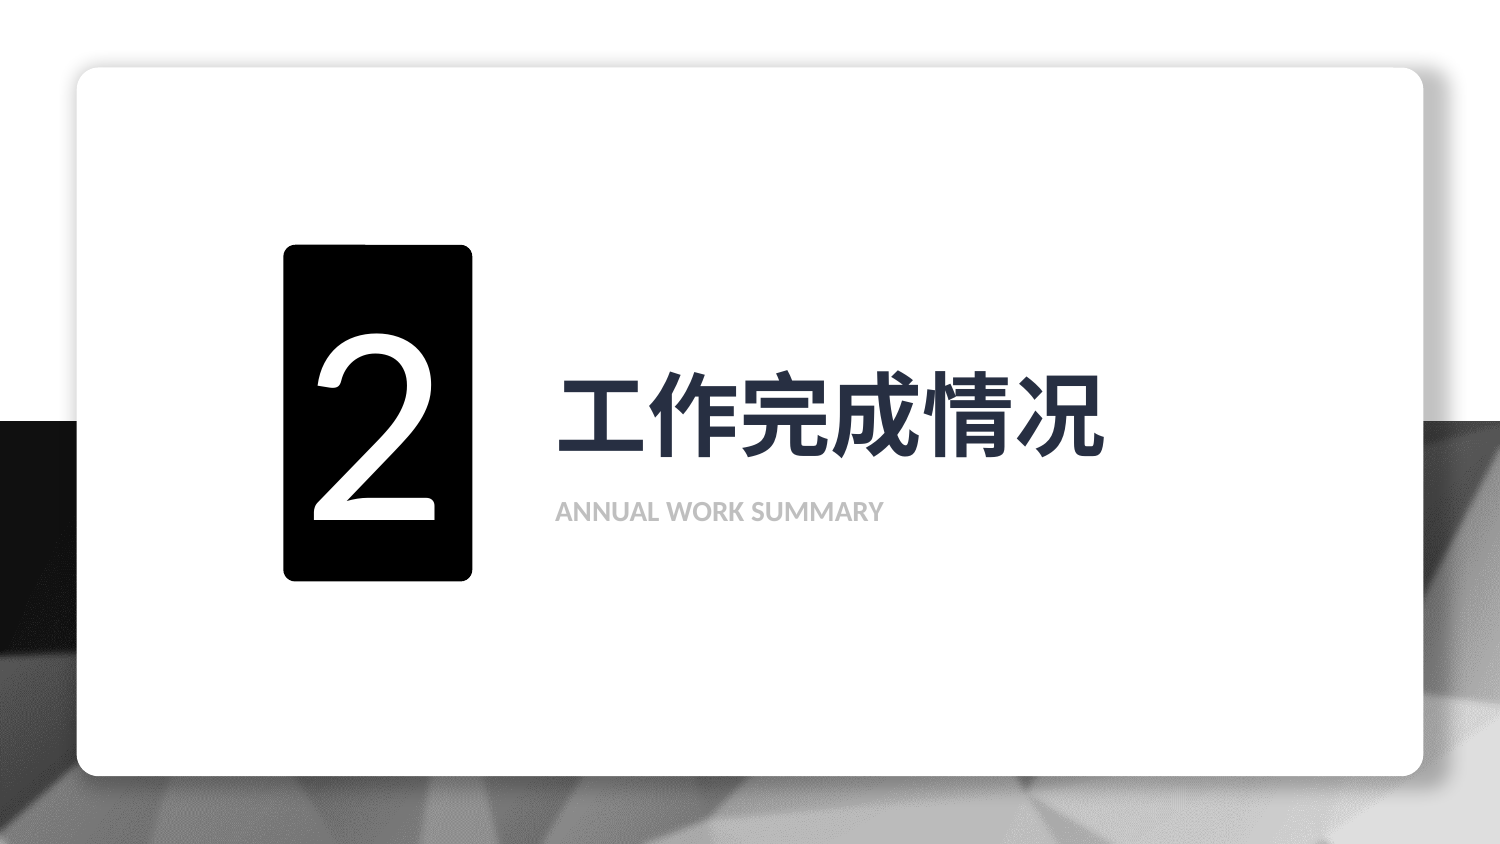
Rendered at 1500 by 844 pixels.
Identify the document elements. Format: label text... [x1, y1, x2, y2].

text_box [74, 65, 1426, 420]
text_box 工作完成情况 [555, 357, 1141, 420]
picture [0, 421, 1500, 844]
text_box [283, 232, 479, 582]
